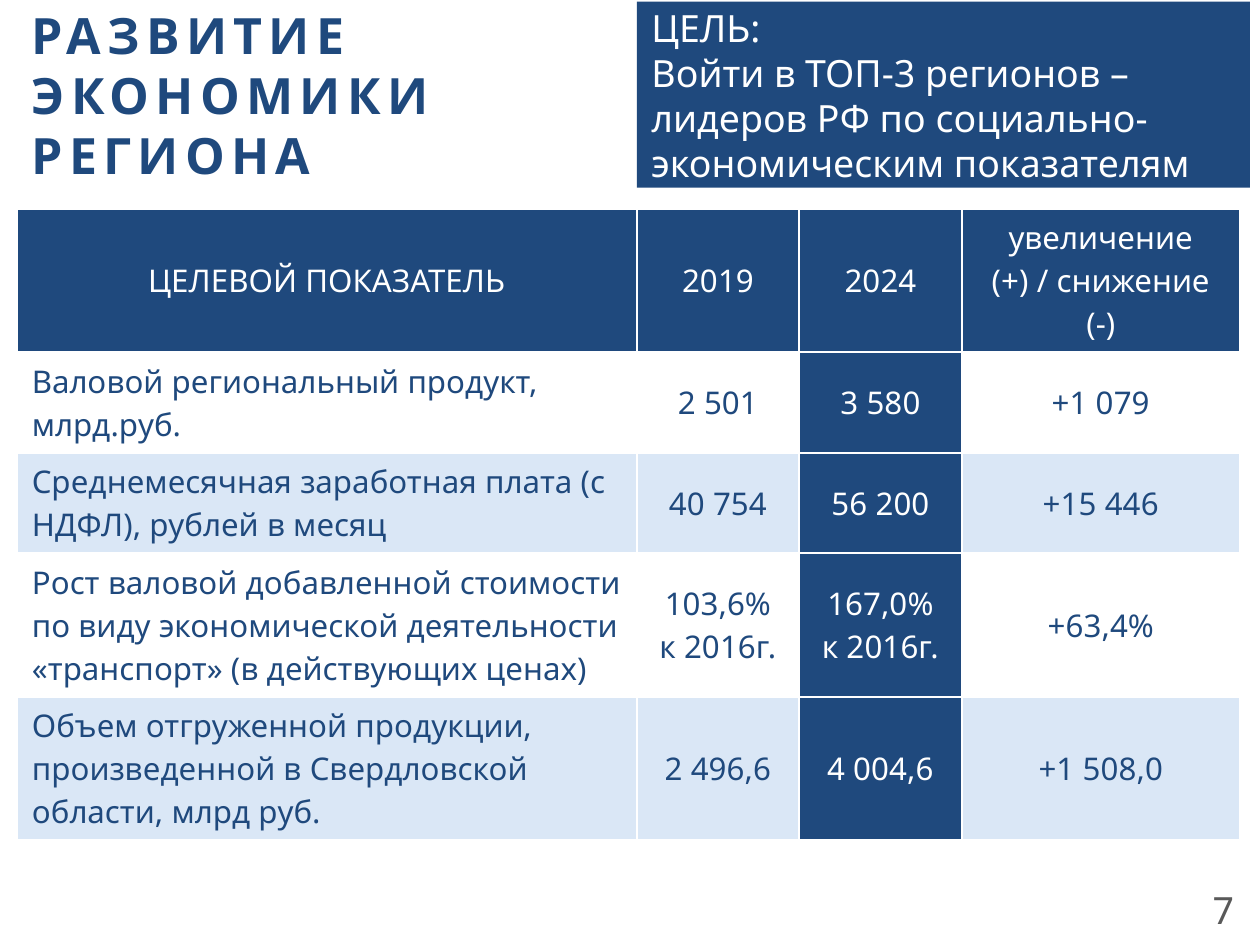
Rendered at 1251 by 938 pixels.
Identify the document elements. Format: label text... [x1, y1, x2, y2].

text_box РАЗВИТИЕ ЭКОНОМИКИ РЕГИОНА [15, 0, 635, 190]
table_cell 103,6% к 2016г. [638, 554, 798, 696]
table_cell 3 580 [800, 353, 961, 452]
table_header ЦЕЛЕВОЙ ПОКАЗАТЕЛЬ [18, 210, 636, 351]
table_header 2024 [800, 210, 961, 351]
table_cell +1 508,0 [963, 698, 1239, 839]
table_cell 167,0% к 2016г. [800, 554, 961, 696]
table_cell 40 754 [638, 454, 798, 552]
table_cell +63,4% [963, 554, 1239, 696]
table_cell +15 446 [963, 454, 1239, 552]
table_cell 56 200 [800, 454, 961, 552]
table_cell 2 496,6 [638, 698, 798, 839]
text_box 7 [1197, 879, 1249, 938]
table_cell Рост валовой добавленной стоимости по виду экономической деятельности «транспорт» (в действующих ценах) [18, 554, 636, 696]
table_cell 2 501 [638, 353, 798, 452]
table_cell Валовой региональный продукт, млрд.руб. [18, 353, 636, 452]
table_cell Объем отгруженной продукции, произведенной в Свердловской области, млрд руб. [18, 698, 636, 839]
table_header 2019 [638, 210, 798, 351]
table_cell 4 004,6 [800, 698, 961, 839]
table_cell +1 079 [963, 353, 1239, 452]
table_header увеличение (+) / снижение (-) [963, 210, 1239, 351]
table_cell Среднемесячная заработная плата (с НДФЛ), рублей в месяц [18, 454, 636, 552]
text_box ЦЕЛЬ: Войти в ТОП-3 регионов – лидеров РФ по социально- экономическим показателям [635, 0, 1250, 190]
